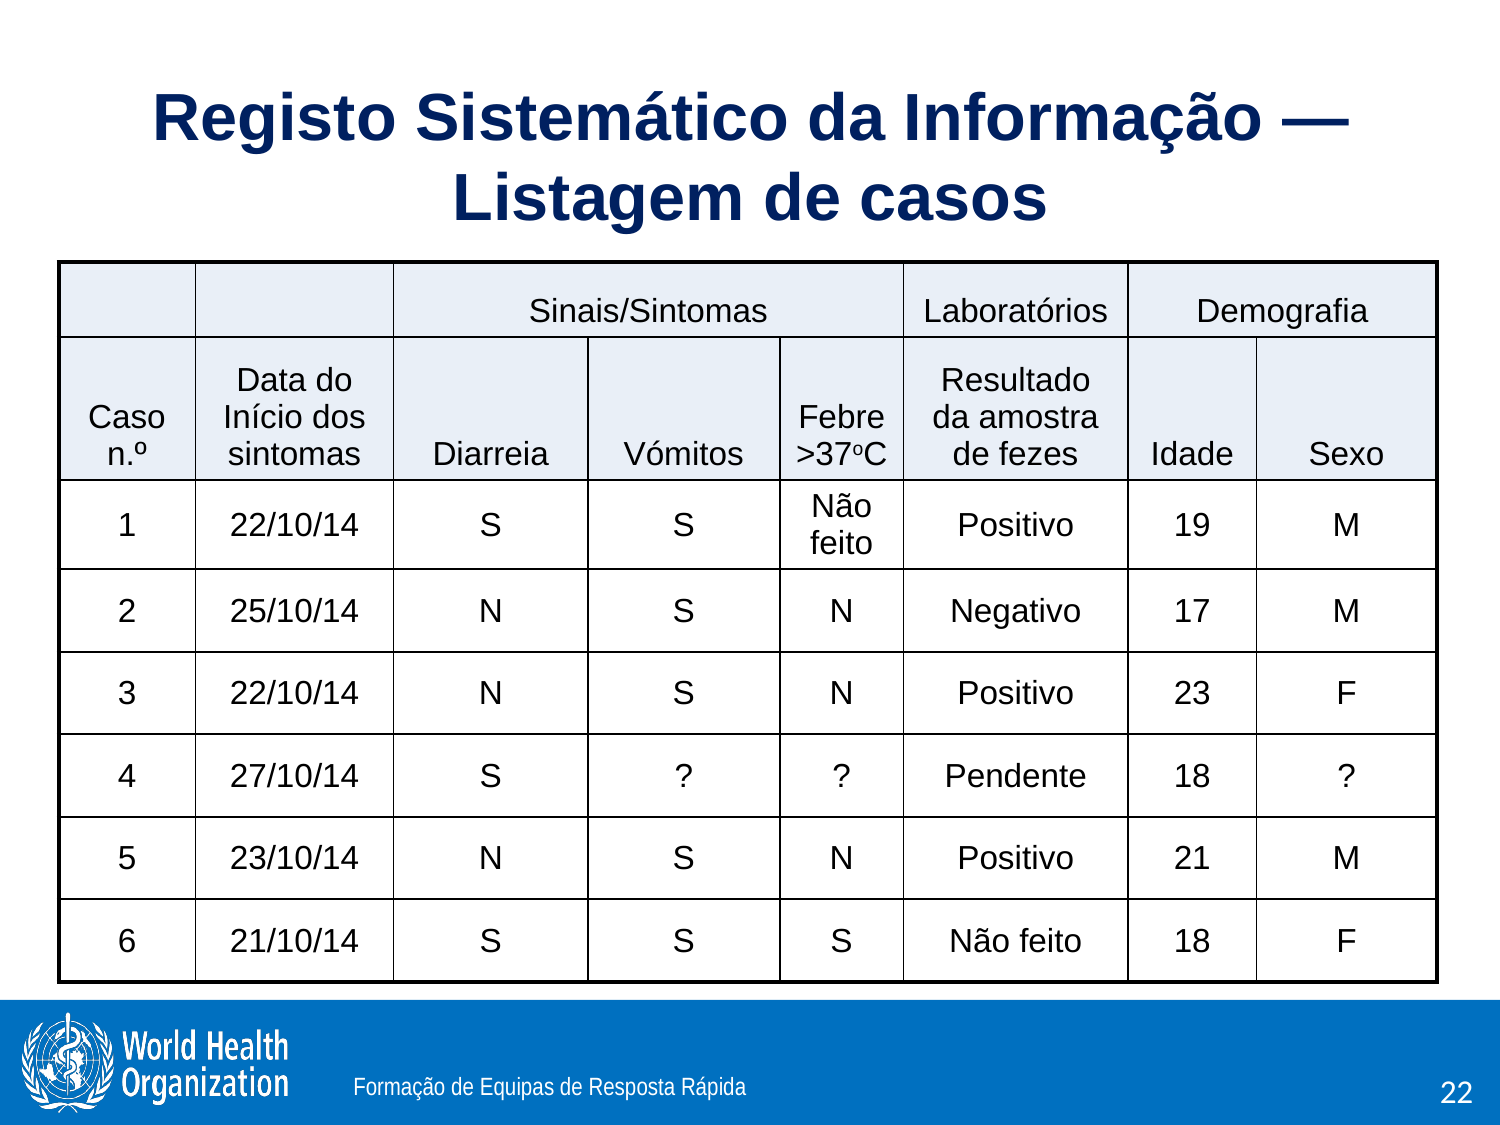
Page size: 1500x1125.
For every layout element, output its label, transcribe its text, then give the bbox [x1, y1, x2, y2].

table_cell N [394, 818, 587, 898]
table_cell Caso n.º [61, 338, 195, 479]
table_cell 19 [1129, 481, 1256, 568]
table_cell Idade [1129, 338, 1256, 479]
table_cell 23 [1129, 653, 1256, 733]
table_cell 22/10/14 [196, 481, 393, 568]
table_cell N [781, 570, 903, 651]
table_header [61, 264, 195, 336]
table_cell 3 [61, 653, 195, 733]
table_cell M [1257, 818, 1435, 898]
table_cell S [589, 818, 779, 898]
table_cell Vómitos [589, 338, 779, 479]
table_cell 21 [1129, 818, 1256, 898]
table_cell M [1257, 481, 1435, 568]
table_cell 22/10/14 [196, 653, 393, 733]
table_cell Positivo [904, 653, 1127, 733]
table_cell 21/10/14 [196, 900, 393, 980]
table_cell 18 [1129, 735, 1256, 816]
table_cell ? [1257, 735, 1435, 816]
table_cell 23/10/14 [196, 818, 393, 898]
table_cell S [394, 735, 587, 816]
table_cell S [394, 900, 587, 980]
table_cell 17 [1129, 570, 1256, 651]
table_cell 5 [61, 818, 195, 898]
table_cell Data do Início dos sintomas [196, 338, 393, 479]
table_cell Diarreia [394, 338, 587, 479]
table_cell Não feito [781, 481, 903, 568]
table_cell Febre >37oC [781, 338, 903, 479]
table_cell Positivo [904, 818, 1127, 898]
table_cell S [589, 481, 779, 568]
table_cell N [781, 653, 903, 733]
text_box Registo Sistemático da Informação — Listagem de casos [62, 66, 1439, 229]
table_cell S [589, 653, 779, 733]
table_header [196, 264, 393, 336]
picture [21, 1012, 288, 1113]
table_cell 18 [1129, 900, 1256, 980]
table_cell 6 [61, 900, 195, 980]
table_cell S [781, 900, 903, 980]
table_cell Resultado da amostra de fezes [904, 338, 1127, 479]
table_header Laboratórios [904, 264, 1127, 336]
table_cell S [589, 900, 779, 980]
table_cell 1 [61, 481, 195, 568]
table_cell N [781, 818, 903, 898]
table_cell Sexo [1257, 338, 1435, 479]
table_cell S [589, 570, 779, 651]
table_cell Positivo [904, 481, 1127, 568]
table_header Demografia [1129, 264, 1435, 336]
table_cell ? [589, 735, 779, 816]
table_cell S [394, 481, 587, 568]
table_cell F [1257, 900, 1435, 980]
table_cell Pendente [904, 735, 1127, 816]
table_cell F [1257, 653, 1435, 733]
table_header Sinais/Sintomas [394, 264, 903, 336]
table_cell 2 [61, 570, 195, 651]
table_cell 27/10/14 [196, 735, 393, 816]
table_cell N [394, 653, 587, 733]
table_cell ? [781, 735, 903, 816]
table_cell 25/10/14 [196, 570, 393, 651]
table_cell 4 [61, 735, 195, 816]
table_cell Negativo [904, 570, 1127, 651]
table_cell Não feito [904, 900, 1127, 980]
table_cell M [1257, 570, 1435, 651]
table_cell N [394, 570, 587, 651]
